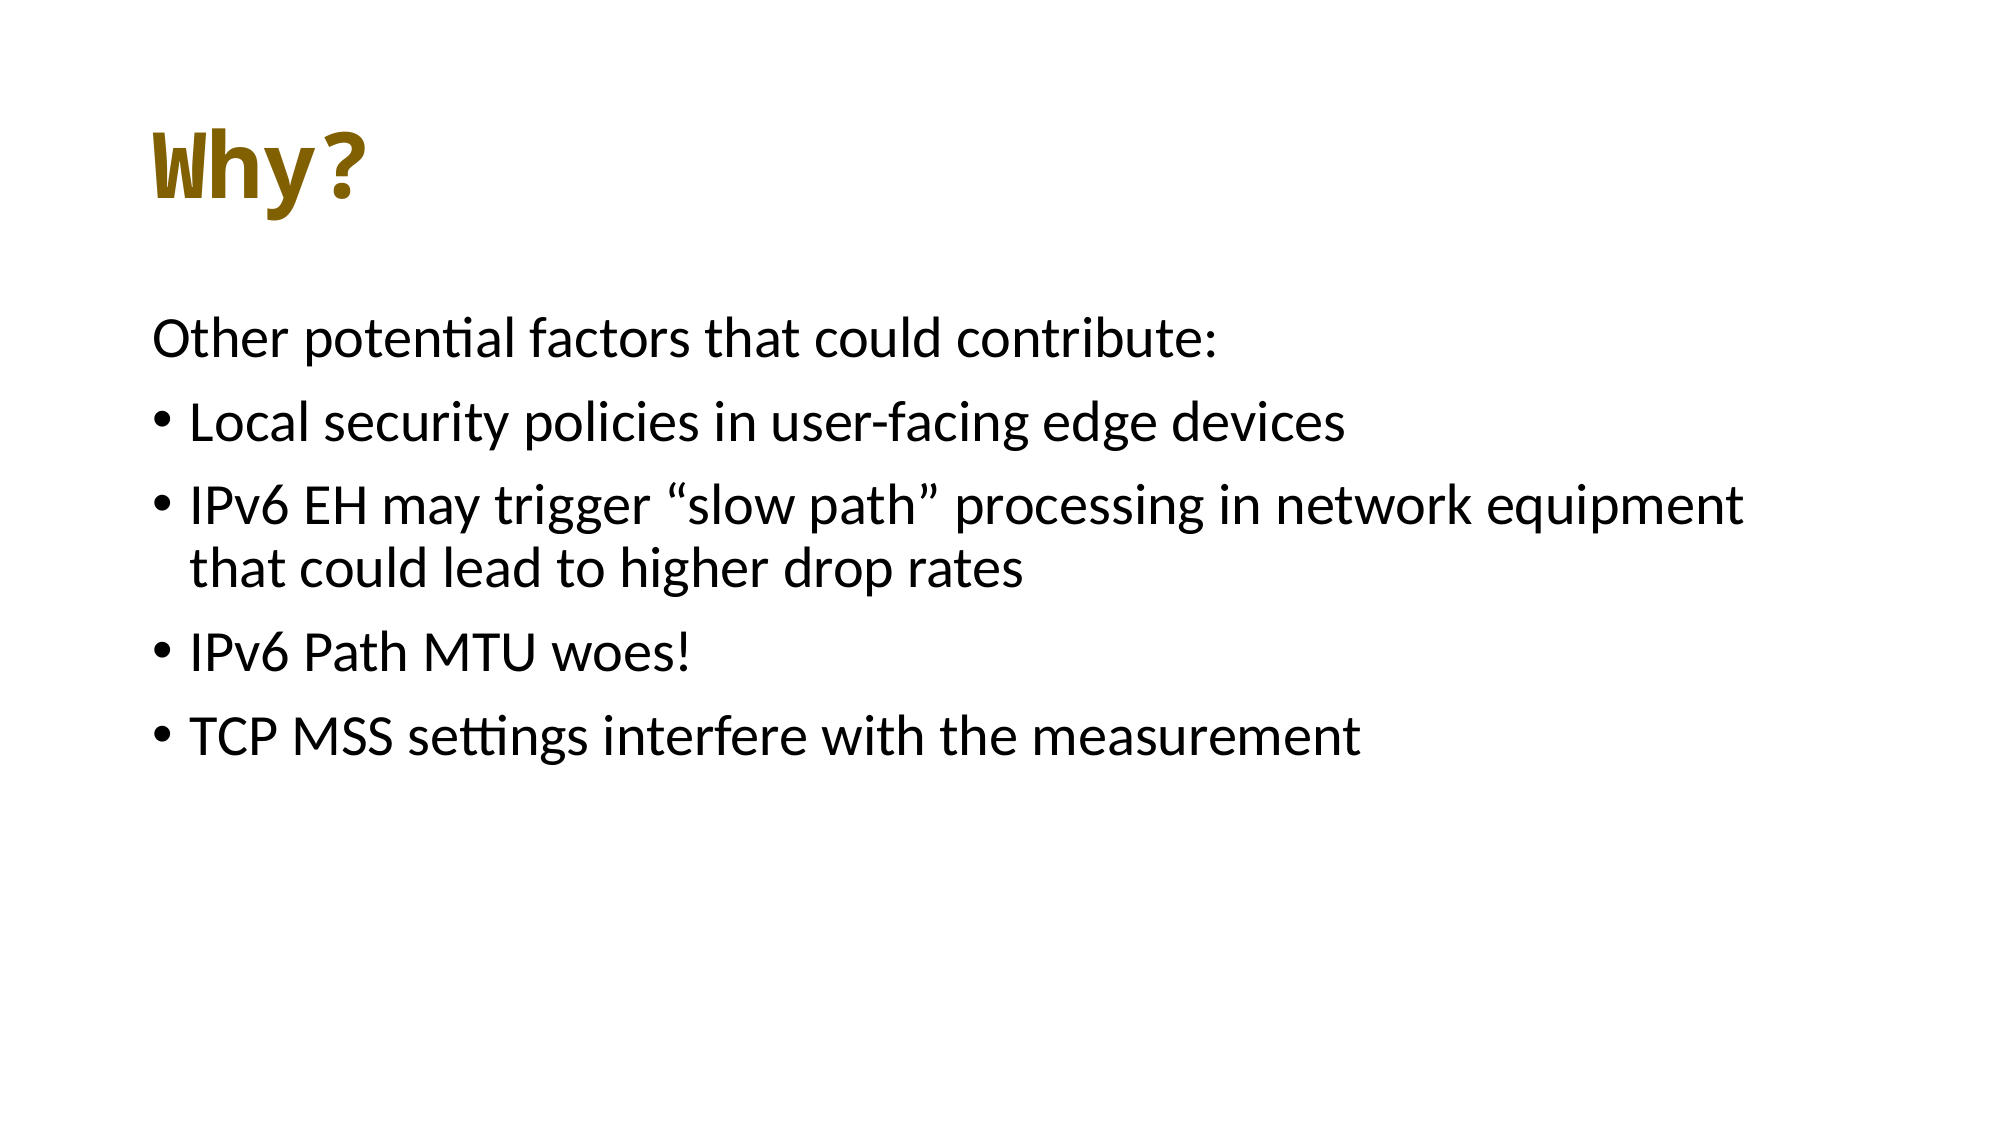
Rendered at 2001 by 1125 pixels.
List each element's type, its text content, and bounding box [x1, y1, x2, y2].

list Other potential factors that could contribute: Local security policies in user-facing edge devices IPv6 EH may trigger “slow path” processing in network equipment that could lead to higher drop rates IPv6 Path MTU woes! TCP MSS settings interfere with the measurement [137, 299, 1863, 1014]
title Why? [137, 59, 1863, 278]
